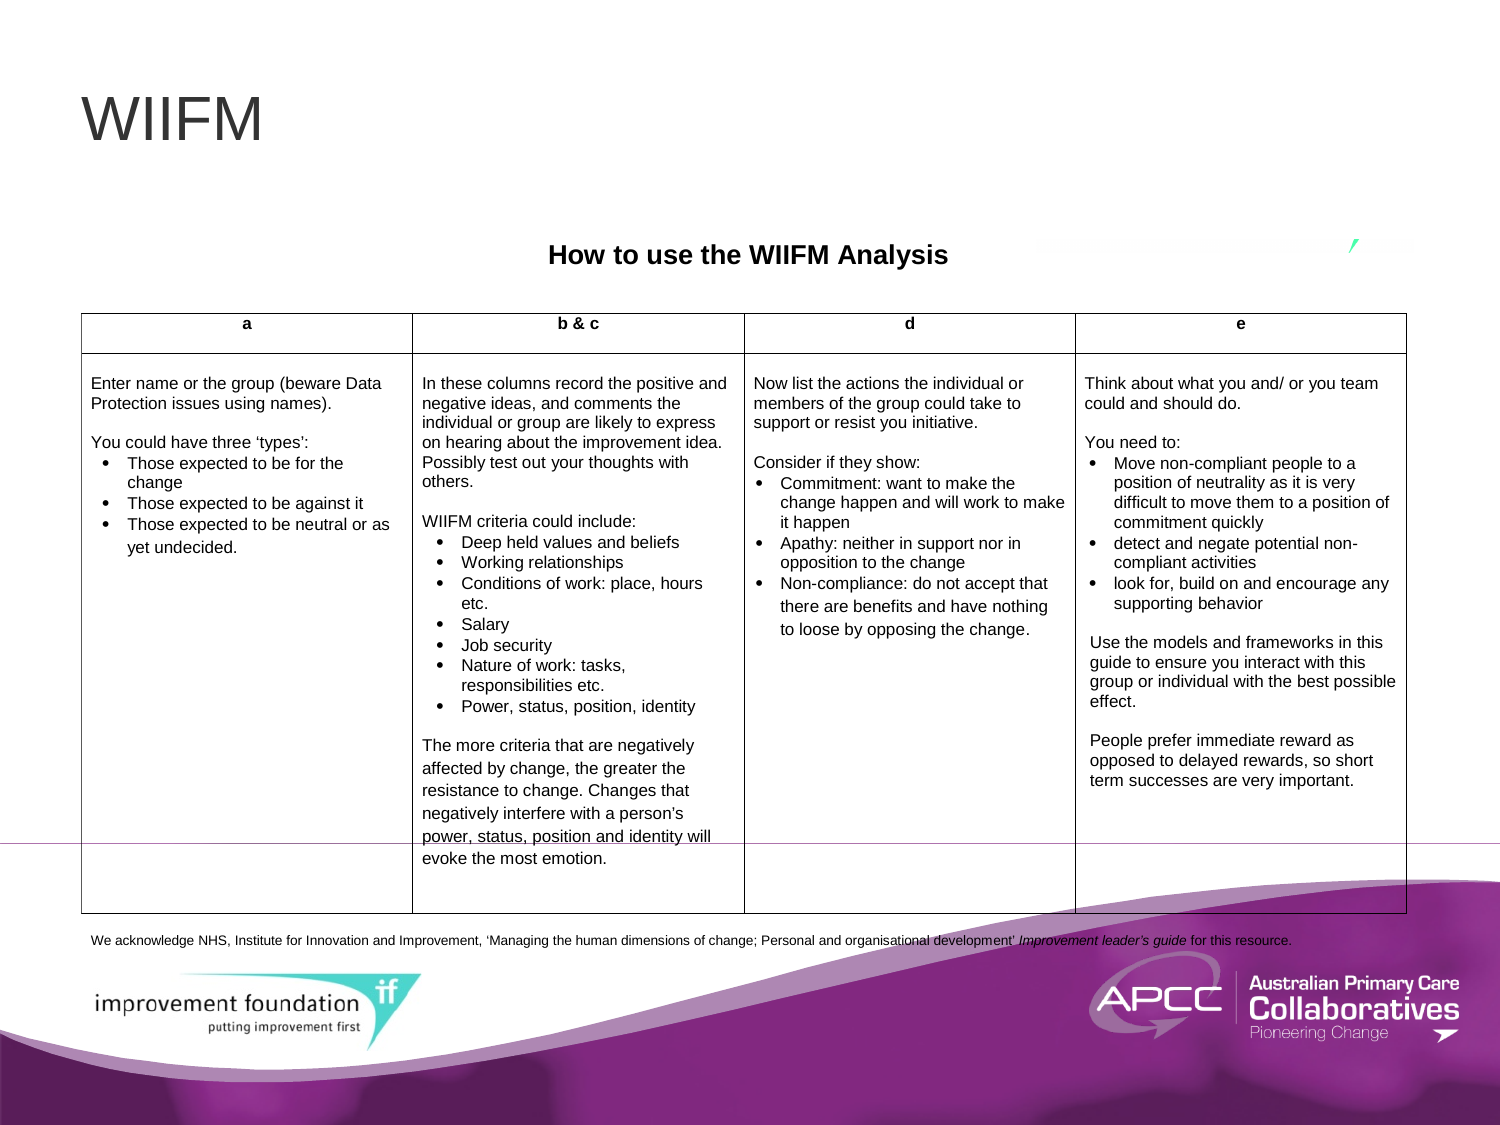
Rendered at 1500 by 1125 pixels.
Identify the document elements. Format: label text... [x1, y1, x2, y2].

picture [0, 883, 1500, 1125]
title WIIFM [80, 77, 1419, 183]
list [80, 238, 1419, 966]
picture [93, 966, 422, 1051]
